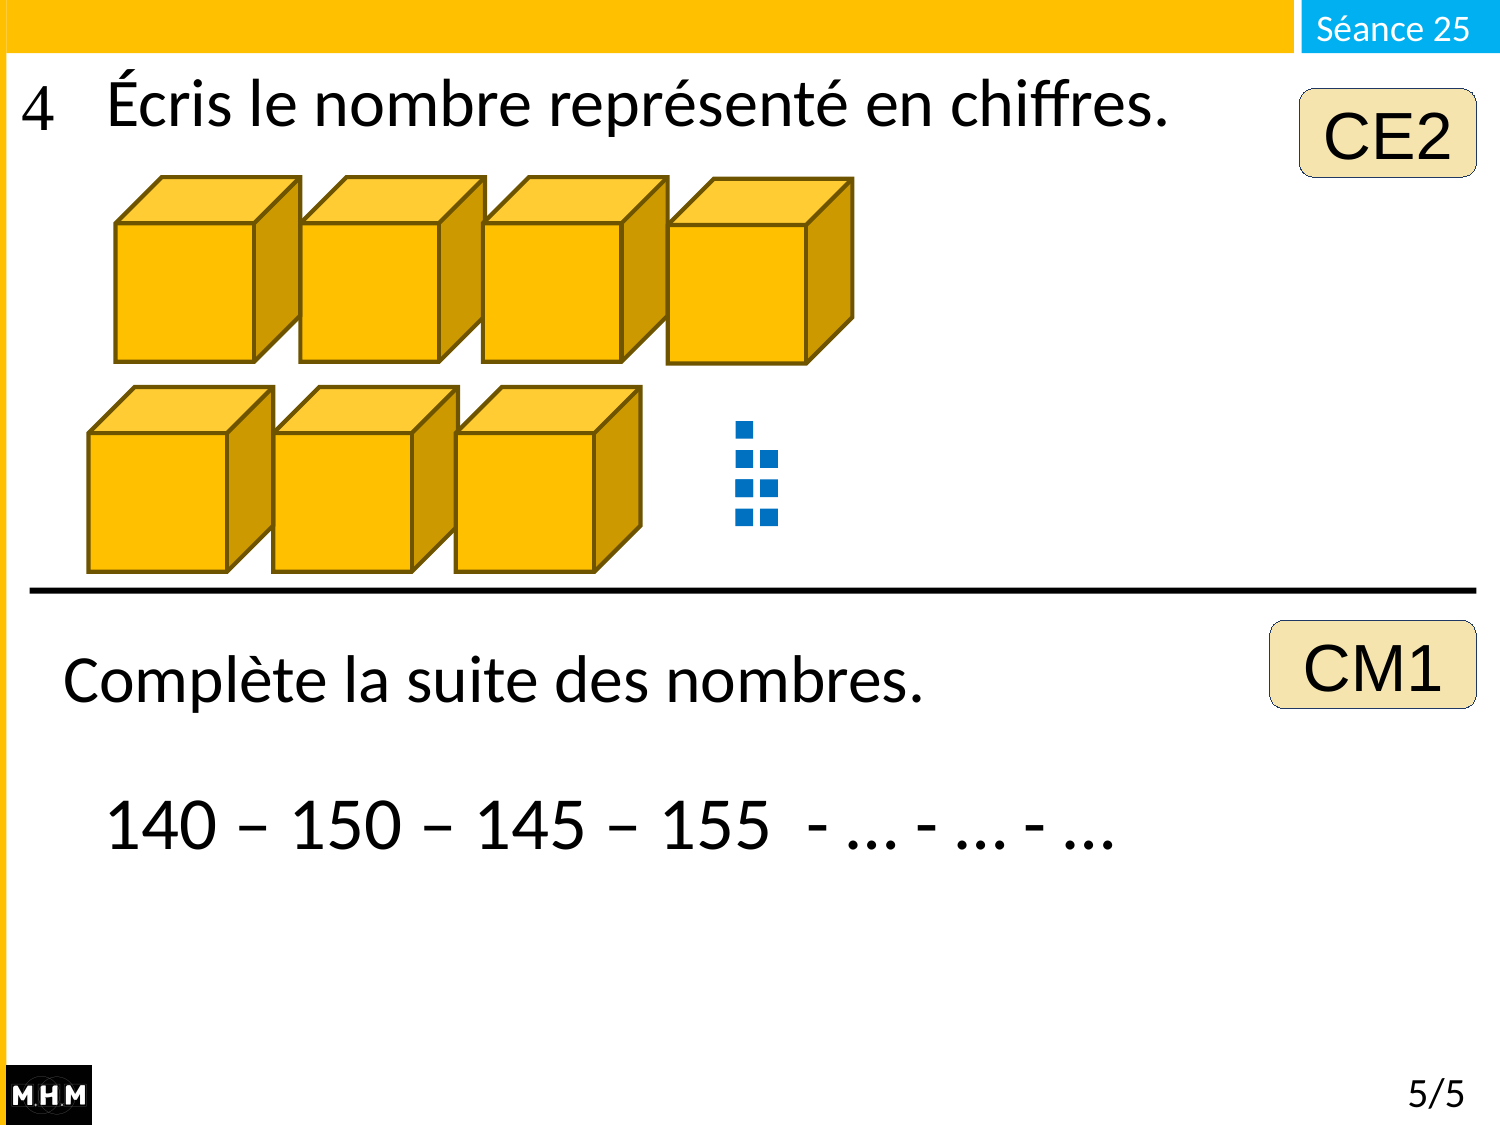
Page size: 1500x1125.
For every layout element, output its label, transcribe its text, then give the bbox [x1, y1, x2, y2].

text_box [113, 175, 303, 364]
text_box [758, 448, 780, 470]
text_box [733, 448, 755, 470]
text_box [733, 477, 755, 499]
text_box [298, 175, 488, 364]
text_box [480, 175, 670, 364]
text_box [271, 384, 461, 574]
text_box [86, 384, 276, 574]
text_box Complète la suite des nombres. [48, 635, 991, 725]
text_box [733, 506, 755, 528]
text_box [758, 477, 780, 499]
text_box [665, 176, 855, 366]
picture [6, 1065, 92, 1125]
text_box [733, 419, 755, 441]
text_box CM1 [1269, 620, 1477, 709]
title Écris le nombre représenté en chiffres. [91, 60, 1385, 150]
text_box CE2 [1299, 88, 1477, 178]
list 5/5 [1373, 1064, 1500, 1125]
text_box [453, 384, 643, 574]
text_box 140 – 150 – 145 – 155 - … - … - … [88, 767, 1306, 873]
text_box [758, 506, 780, 528]
